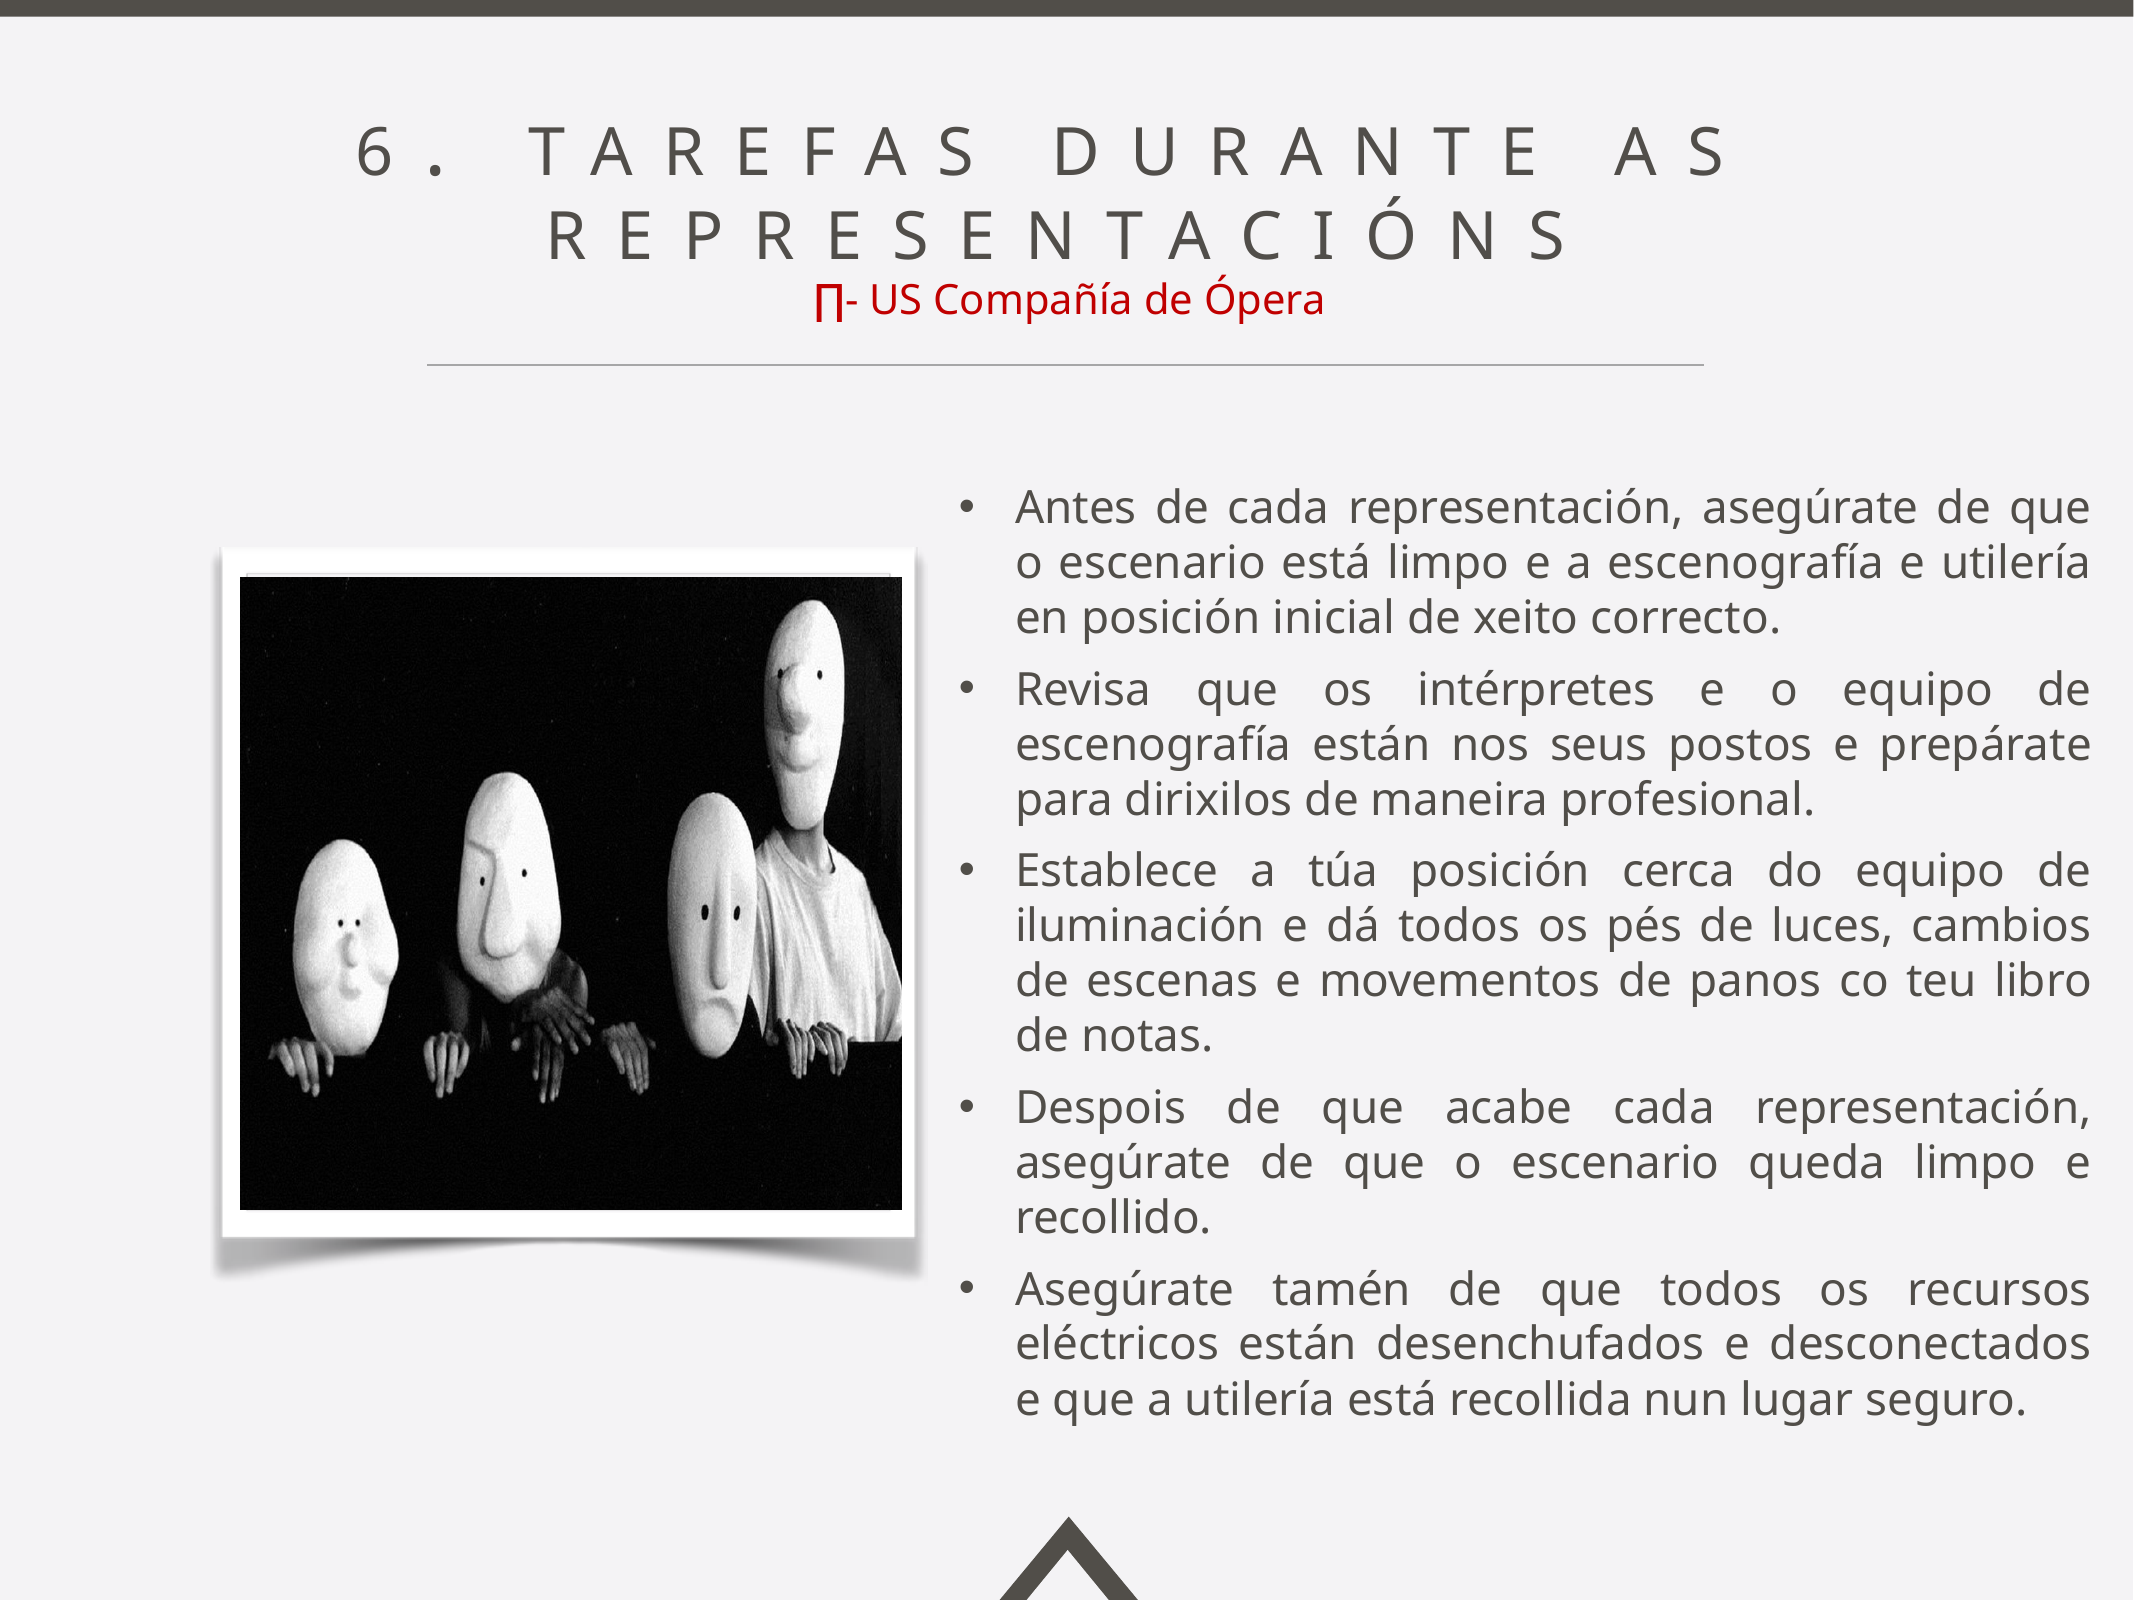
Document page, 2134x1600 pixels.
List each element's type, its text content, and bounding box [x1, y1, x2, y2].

title 6. tarefas durante as representacións [42, 79, 2069, 273]
list ∏- US Compañía de Ópera [429, 271, 1710, 340]
list Antes de cada representación, asegúrate de que o escenario está limpo e a escenografía e utilería en posición inicial de xeito correcto. Revisa que os intérpretes e o equipo de escenografía están nos seus postos e prepárate para dirixilos de maneira profesional. Establece a túa posición cerca do equipo de iluminación e dá todos os pés de luces, cambios de escenas e movementos de panos co teu libro de notas. Despois de que acabe cada representación, asegúrate de que o escenario queda limpo e recollido. Asegúrate tamén de que todos os recursos eléctricos están desenchufados e desconectados e que a utilería está recollida nun lugar seguro. [958, 405, 2094, 1573]
picture [210, 547, 928, 1286]
